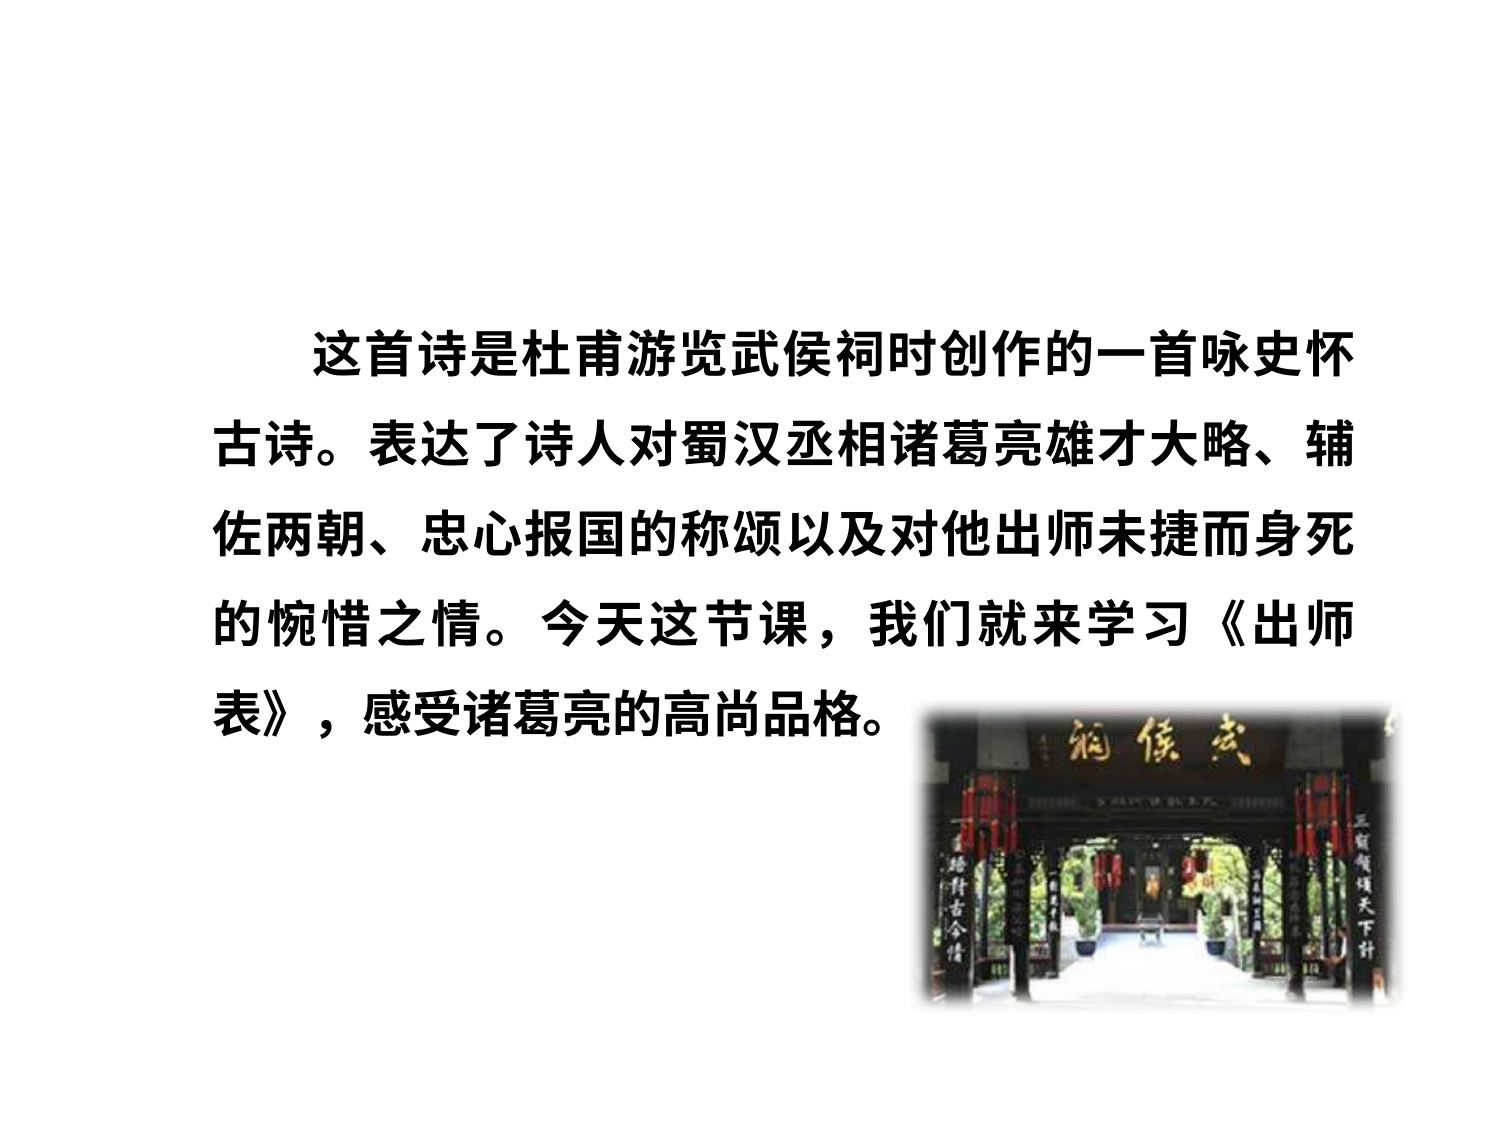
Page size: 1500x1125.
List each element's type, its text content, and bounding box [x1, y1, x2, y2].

text_box 这首诗是杜甫游览武侯祠时创作的一首咏史怀古诗。表达了诗人对蜀汉丞相诸葛亮雄才大略、辅佐两朝、忠心报国的称颂以及对他出师未捷而身死的惋惜之情。今天这节课，我们就来学习《出师表》，感受诸葛亮的高尚品格。 [197, 284, 1371, 750]
picture [907, 696, 1408, 1016]
